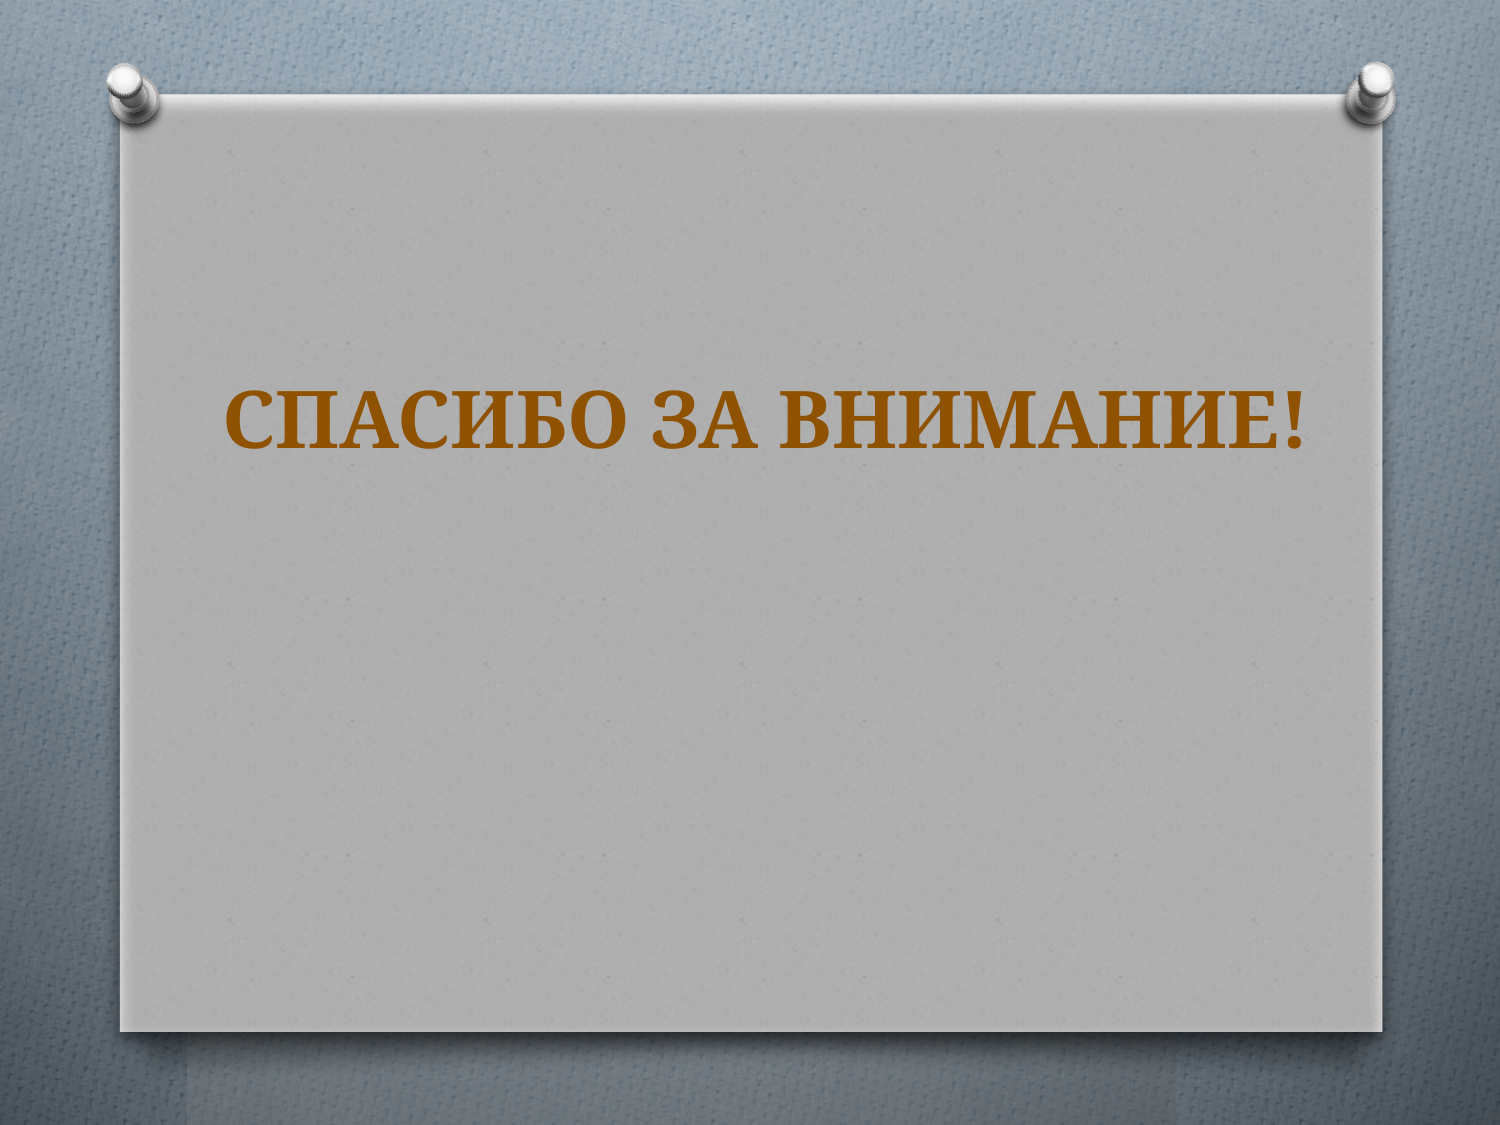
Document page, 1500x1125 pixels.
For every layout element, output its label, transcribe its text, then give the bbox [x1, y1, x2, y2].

picture [1317, 35, 1439, 156]
picture [75, 29, 198, 153]
title СПАСИБО ЗА ВНИМАНИЕ! [194, 349, 1338, 548]
